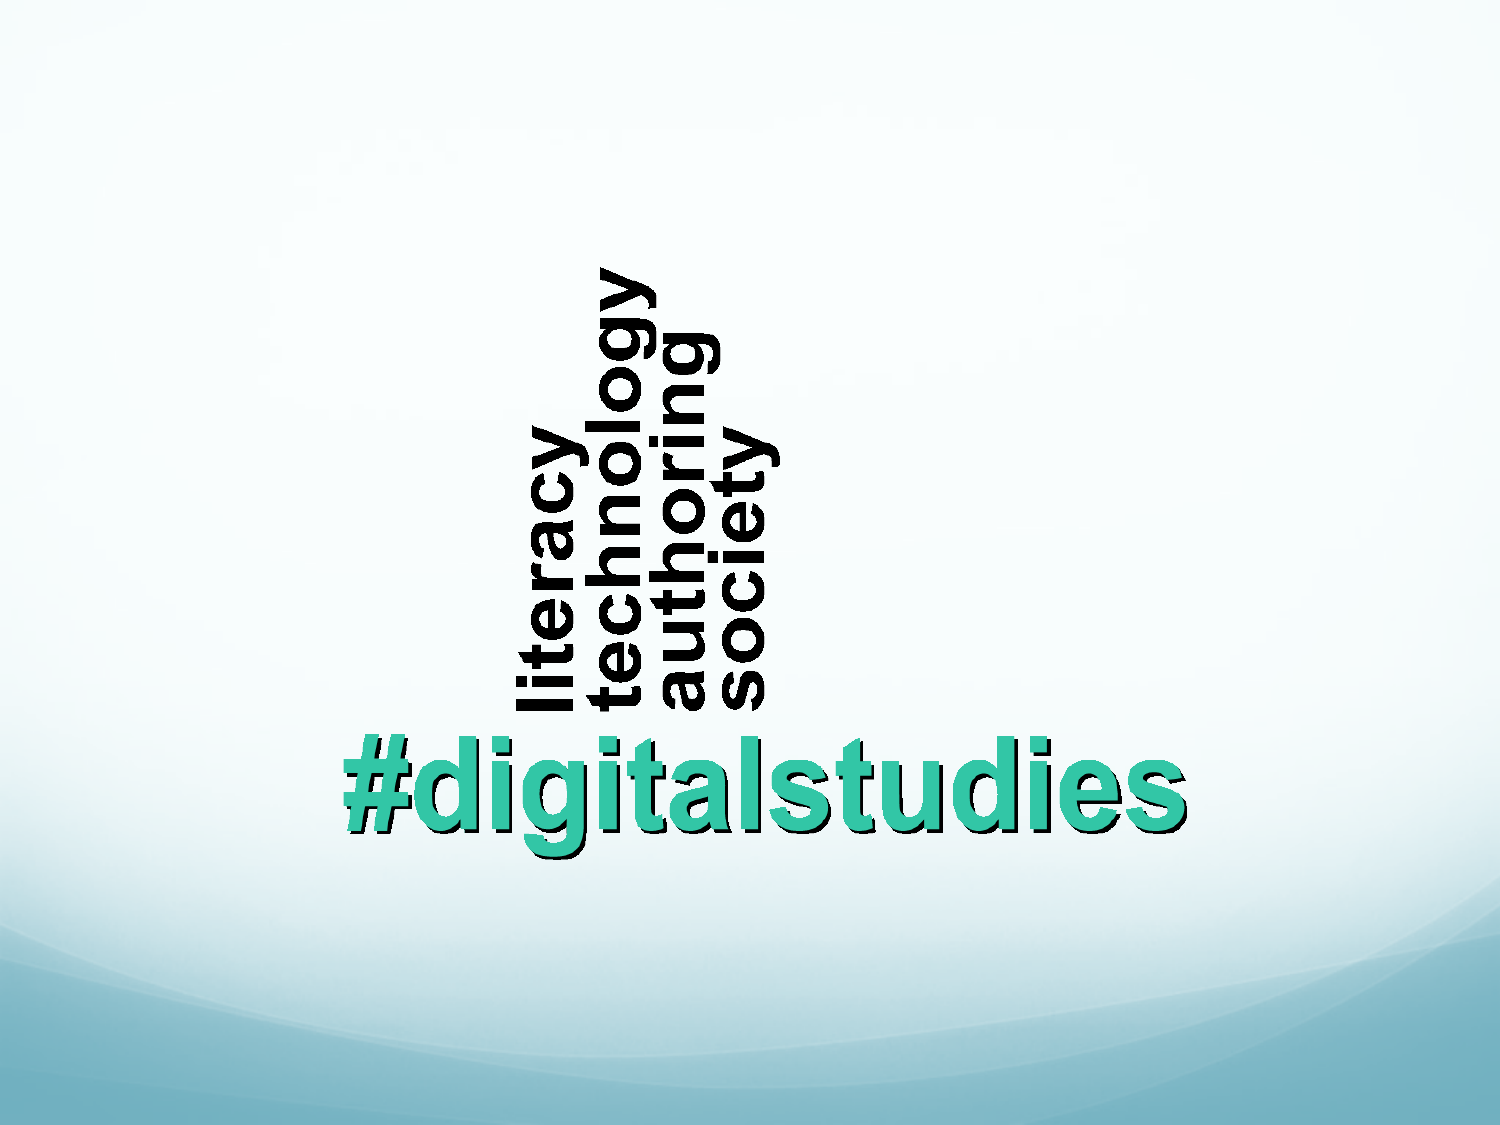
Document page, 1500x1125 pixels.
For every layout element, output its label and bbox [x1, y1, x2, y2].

text_box [343, 267, 1187, 860]
